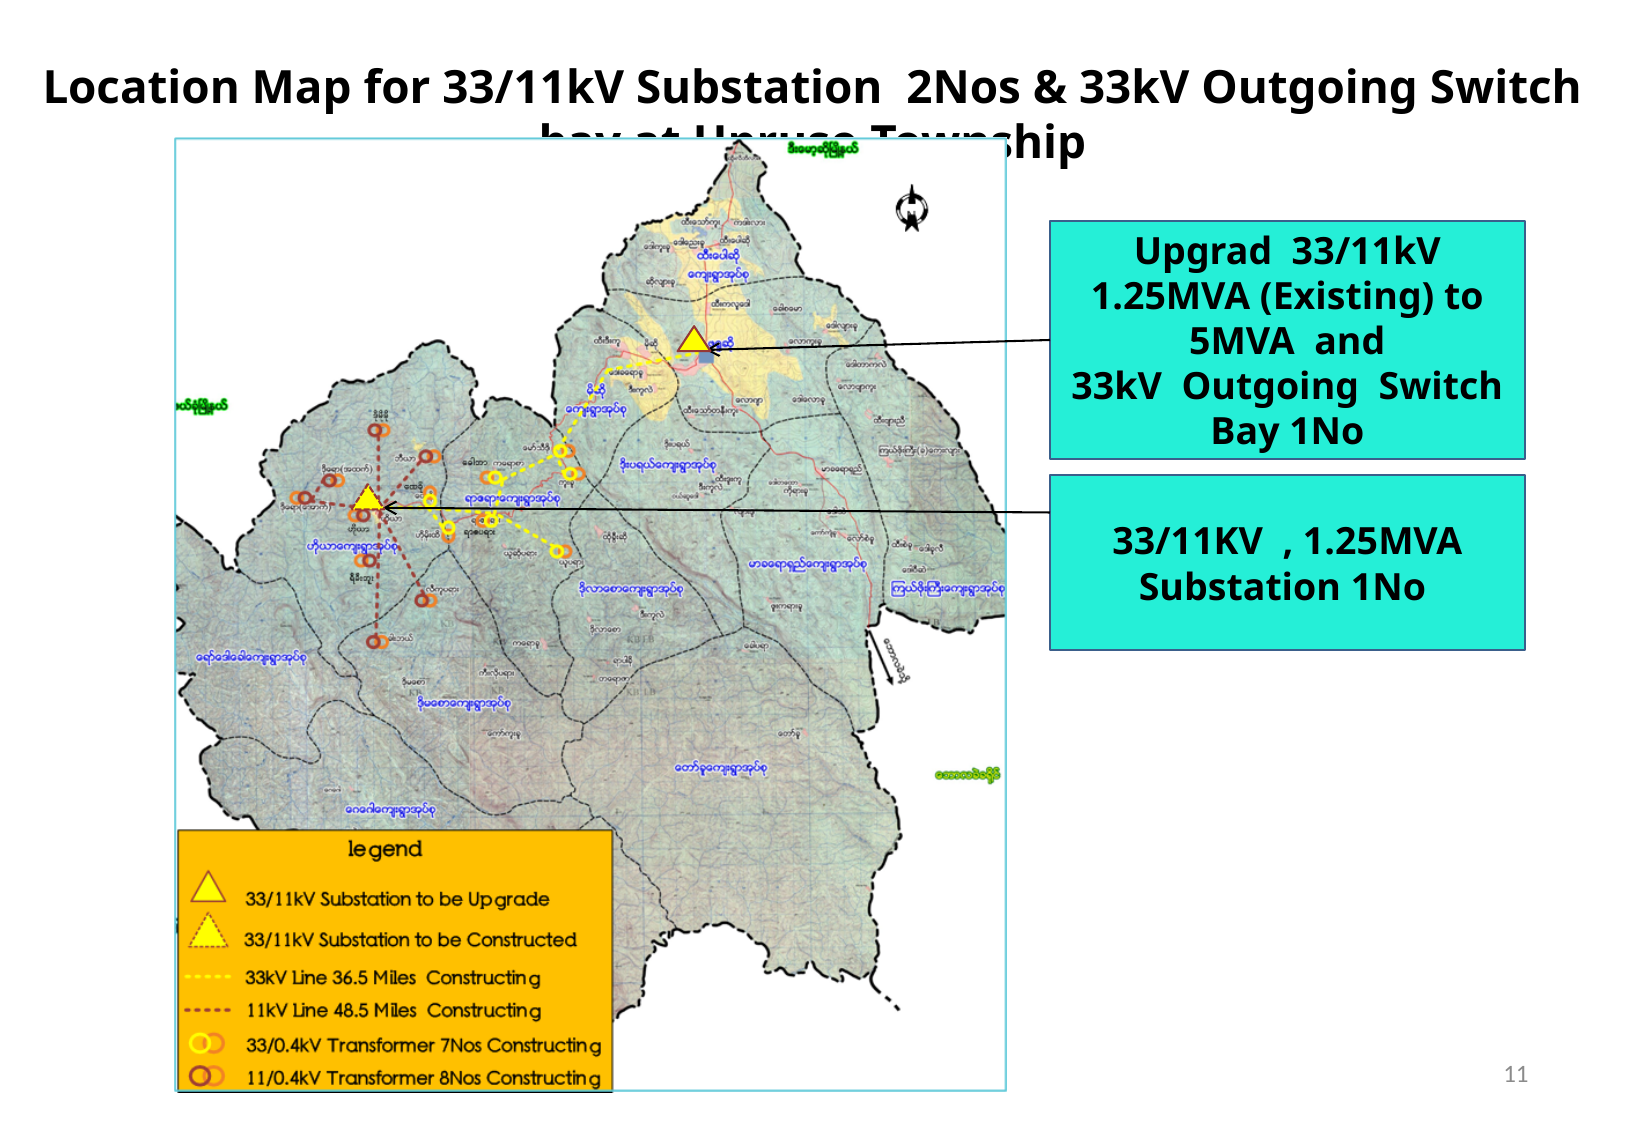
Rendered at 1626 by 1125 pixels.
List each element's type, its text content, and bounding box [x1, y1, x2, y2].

picture [174, 137, 1007, 1093]
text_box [382, 507, 1051, 513]
text_box 33/11KV , 1.25MVA Substation 1No [1048, 473, 1527, 652]
slide_number 11 [1164, 1042, 1544, 1103]
text_box Upgrad 33/11kV 1.25MVA (Existing) to 5MVA and 33kV Outgoing Switch Bay 1No [1048, 219, 1527, 461]
text_box Location Map for 33/11kV Substation 2Nos & 33kV Outgoing Switch bay at Hpruso Township [0, 49, 1625, 175]
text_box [705, 339, 1051, 351]
